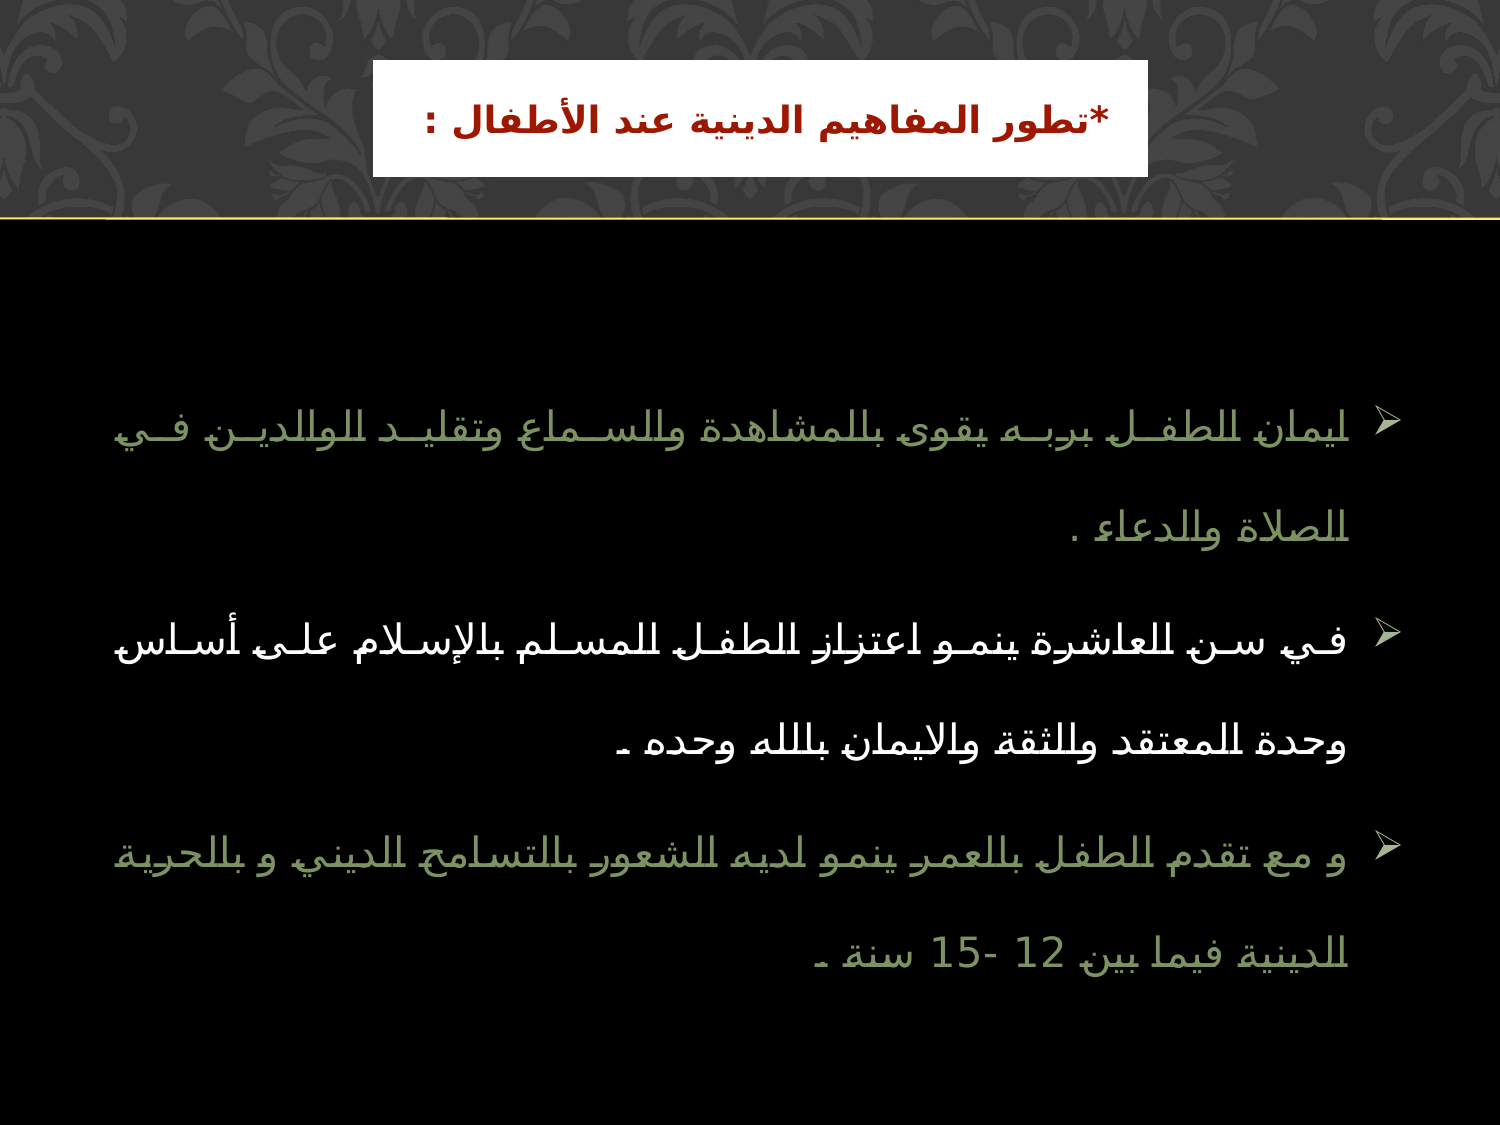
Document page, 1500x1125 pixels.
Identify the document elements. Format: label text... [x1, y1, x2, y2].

title *تطور المفاهيم الدينية عند الأطفال : [373, 60, 1148, 177]
list ايمان الطفل بربه يقوى بالمشاهدة والسماع وتقليد الوالدين في الصلاة والدعاء . في سن العاشرة ينمو اعتزاز الطفل المسلم بالإسلام على أساس وحدة المعتقد والثقة والايمان بالله وحده . و مع تقدم الطفل بالعمر ينمو لديه الشعور بالتسامح الديني و بالحرية الدينية فيما بين 12 -15 سنة . [100, 302, 1420, 1024]
